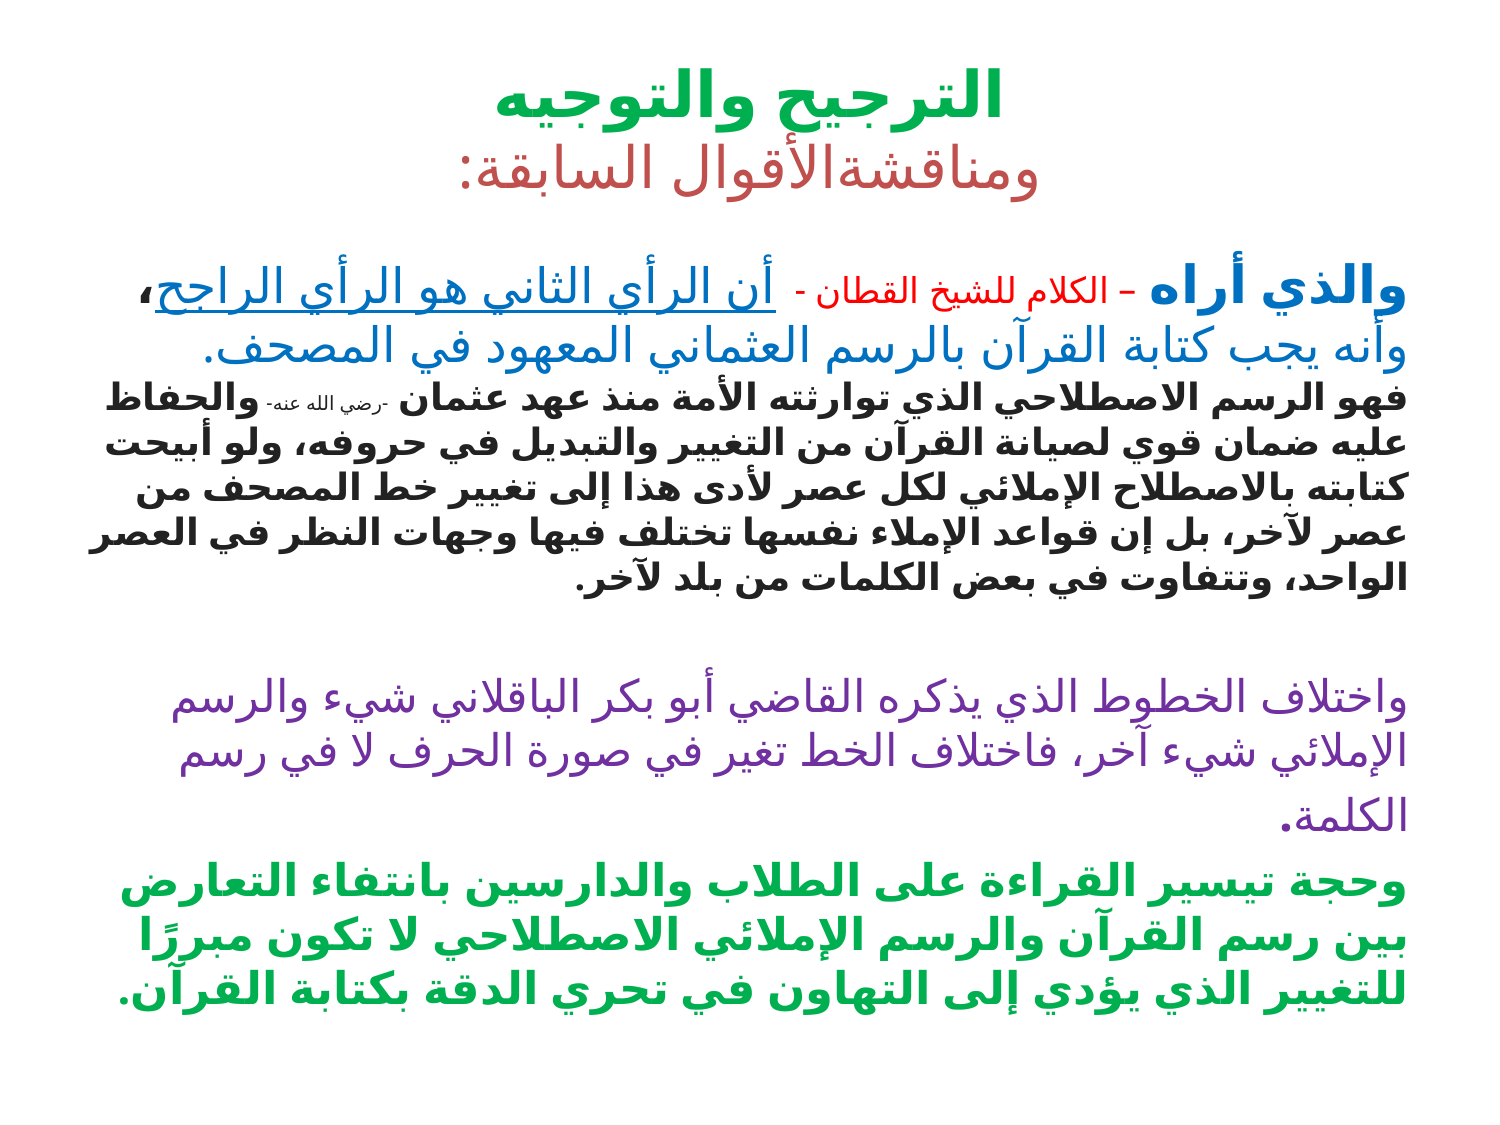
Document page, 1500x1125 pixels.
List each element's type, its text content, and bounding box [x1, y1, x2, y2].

title الترجيح والتوجيه ومناقشةالأقوال السابقة: [75, 45, 1425, 209]
list والذي أراه – الكلام للشيخ القطان - أن الرأي الثاني هو الرأي الراجح، وأنه يجب كتابة القرآن بالرسم العثماني المعهود في المصحف. فهو الرسم الاصطلاحي الذي توارثته الأمة منذ عهد عثمان -رضي الله عنه- والحفاظ عليه ضمان قوي لصيانة القرآن من التغيير والتبديل في حروفه، ولو أبيحت كتابته بالاصطلاح الإملائي لكل عصر لأدى هذا إلى تغيير خط المصحف من عصر لآخر، بل إن قواعد الإملاء نفسها تختلف فيها وجهات النظر في العصر الواحد، وتتفاوت في بعض الكلمات من بلد لآخر. واختلاف الخطوط الذي يذكره القاضي أبو بكر الباقلاني شيء والرسم الإملائي شيء آخر، فاختلاف الخط تغير في صورة الحرف لا في رسم الكلمة. وحجة تيسير القراءة على الطلاب والدارسين بانتفاء التعارض بين رسم القرآن والرسم الإملائي الاصطلاحي لا تكون مبررًا للتغيير الذي يؤدي إلى التهاون في تحري الدقة بكتابة القرآن. [75, 243, 1425, 1024]
